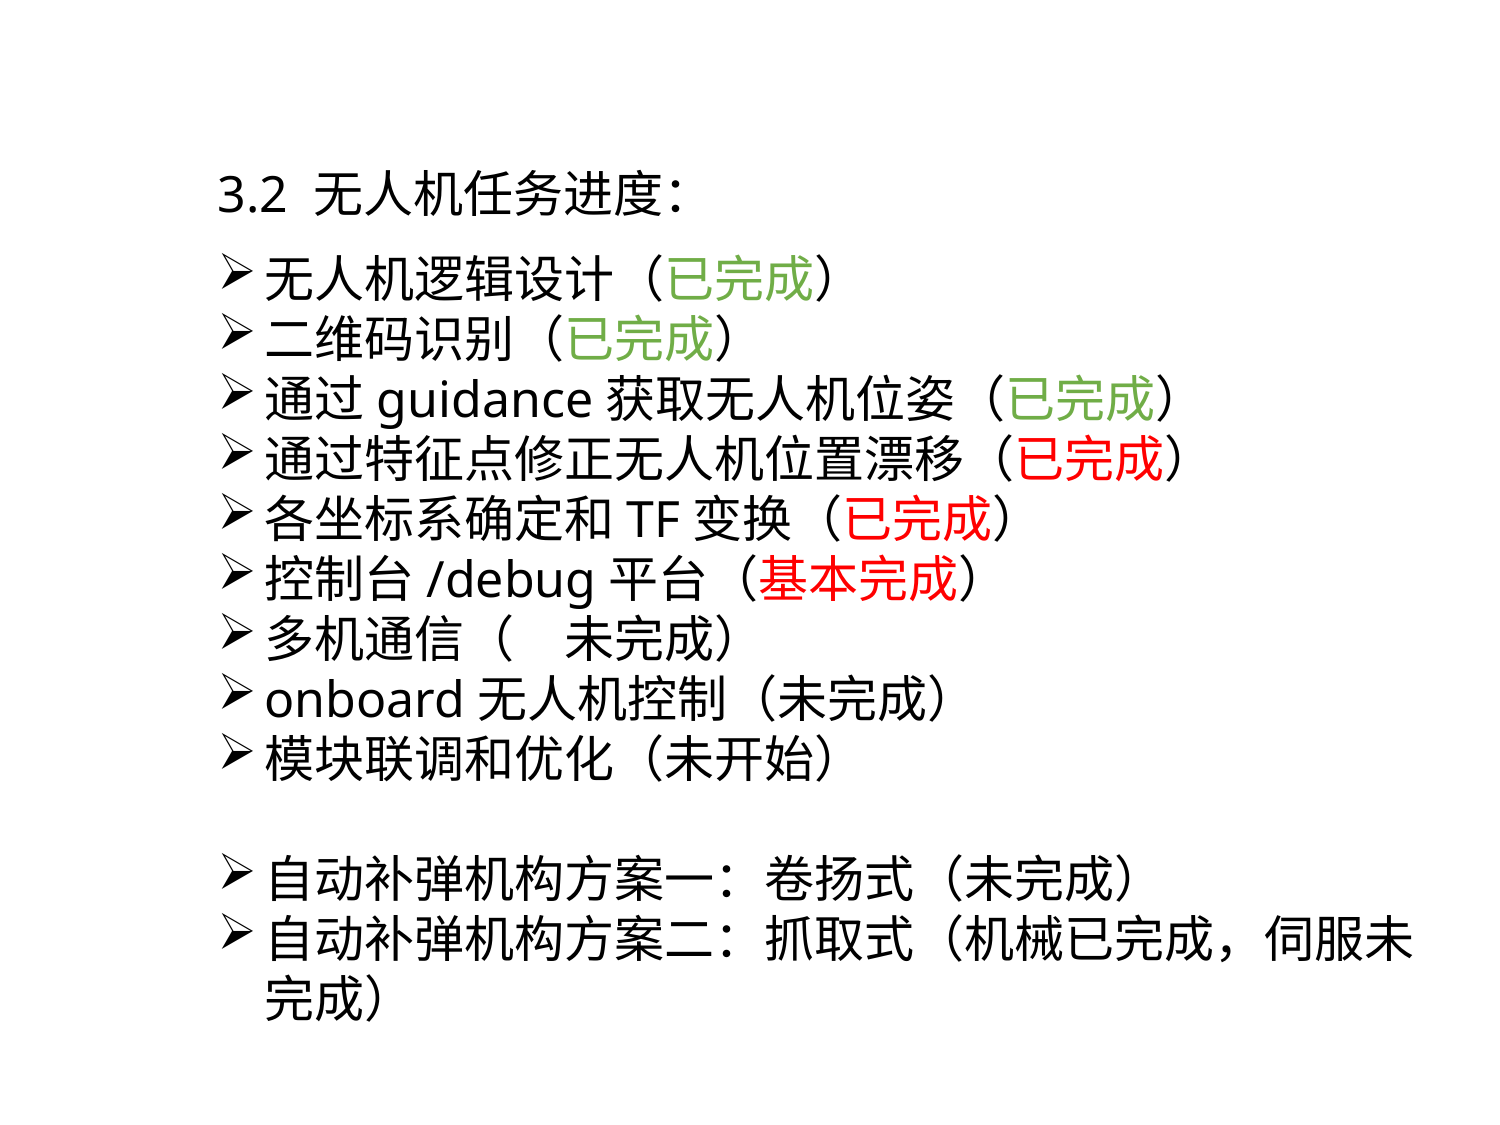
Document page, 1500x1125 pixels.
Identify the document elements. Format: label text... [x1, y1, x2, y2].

text_box 无人机逻辑设计（已完成） 二维码识别（已完成） 通过guidance获取无人机位姿（已完成） 通过特征点修正无人机位置漂移（已完成） 各坐标系确定和TF变换（已完成） 控制台/debug平台（基本完成） 多机通信（ 未完成） onboard无人机控制（未完成） 模块联调和优化（未开始） 自动补弹机构方案一：卷扬式（未完成） 自动补弹机构方案二：抓取式（机械已完成，伺服未完成） [202, 240, 1431, 1096]
text_box 3.2 无人机任务进度： [203, 154, 802, 230]
